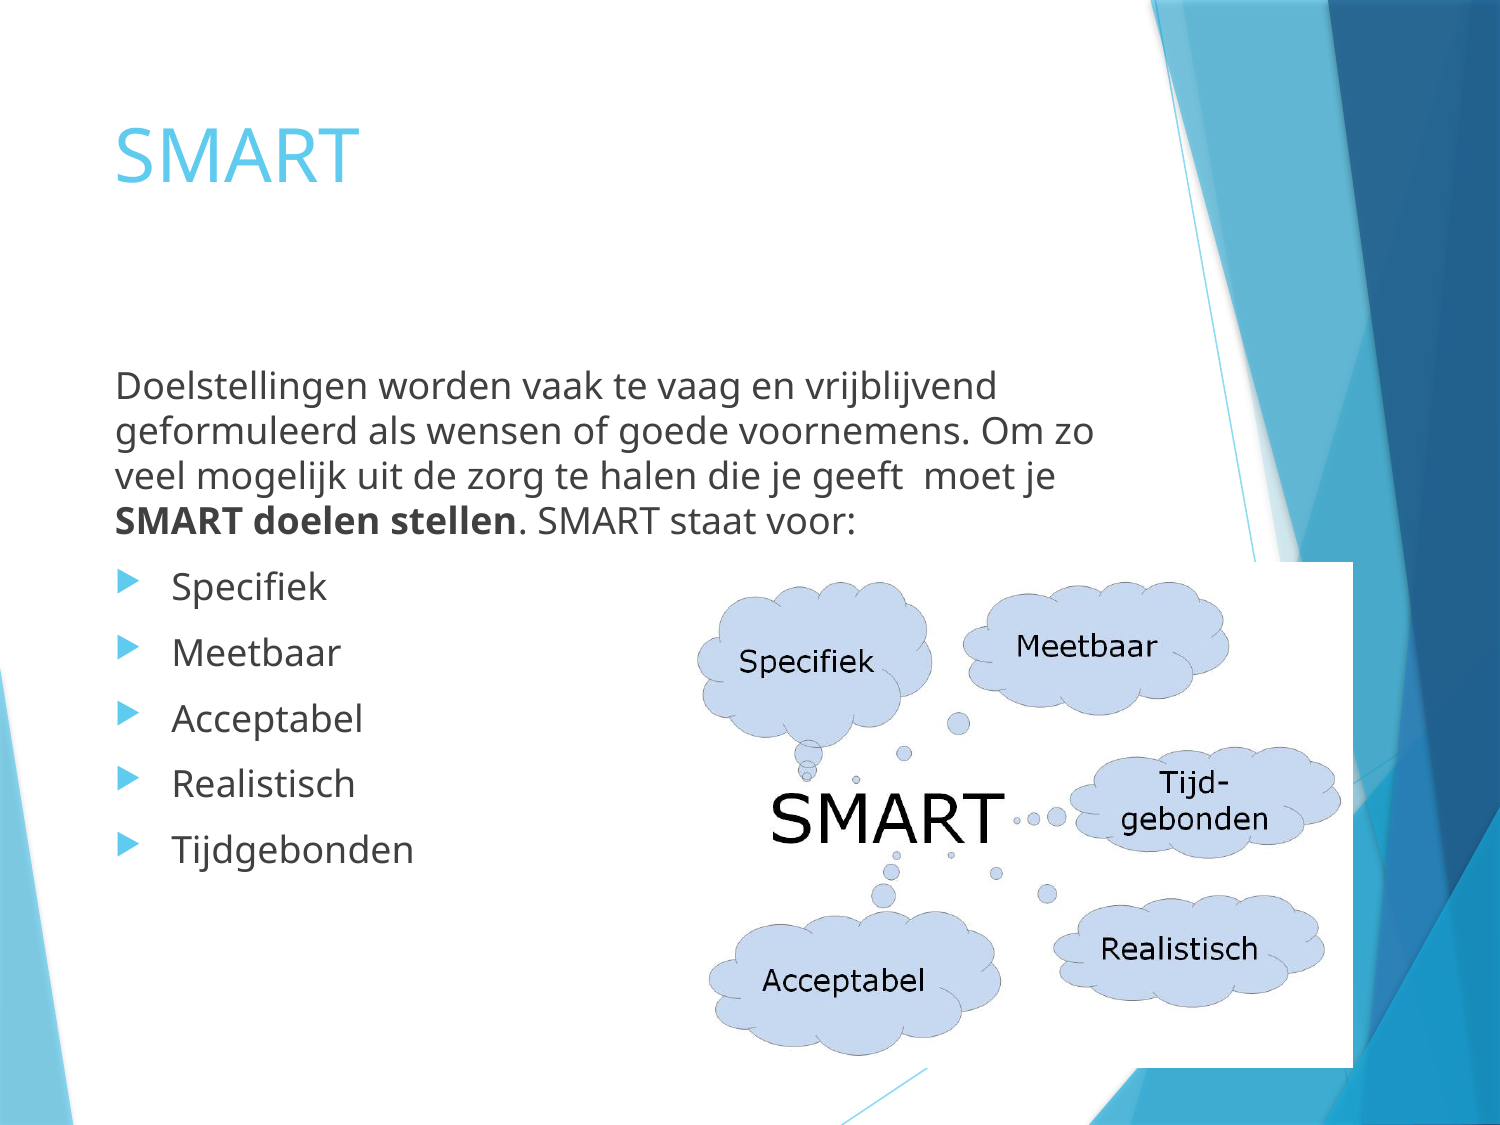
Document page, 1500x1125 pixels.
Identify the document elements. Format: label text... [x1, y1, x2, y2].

picture [678, 561, 1353, 1069]
list Doelstellingen worden vaak te vaag en vrijblijvend geformuleerd als wensen of goede voornemens. Om zo veel mogelijk uit de zorg te halen die je geeft moet je SMART doelen stellen. SMART staat voor: Specifiek Meetbaar Acceptabel Realistisch Tijdgebonden [99, 354, 1142, 992]
title SMART [99, 99, 1142, 317]
